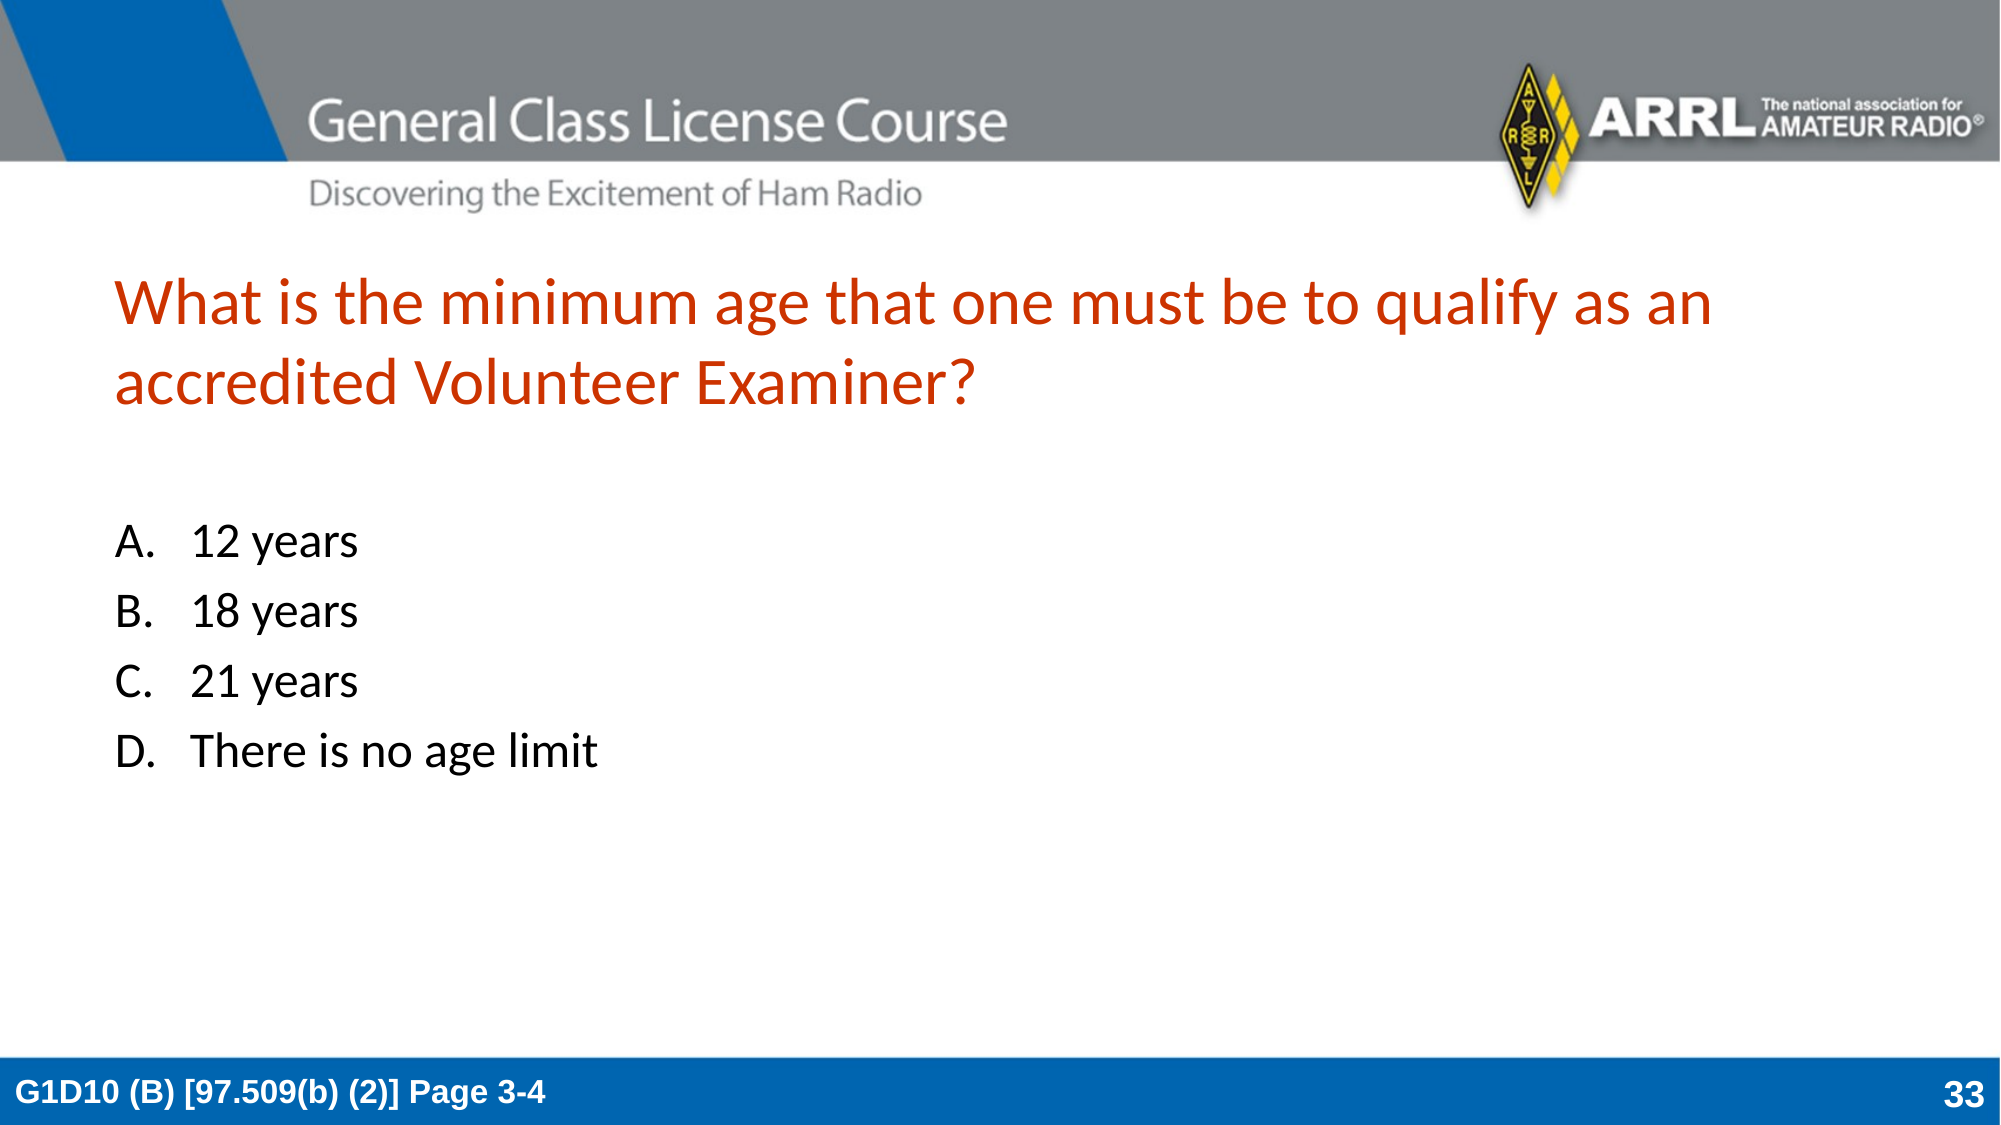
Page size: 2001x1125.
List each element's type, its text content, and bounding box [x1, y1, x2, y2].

title What is the minimum age that one must be to qualify as an accredited Volunteer Examiner? [99, 249, 1900, 388]
picture [0, 0, 2001, 1125]
text_box 33 [1875, 1062, 2000, 1123]
list 12 years 18 years 21 years There is no age limit [99, 500, 1900, 1005]
text_box G1D10 (B) [97.509(b) (2)] Page 3-4 [0, 1062, 1313, 1118]
